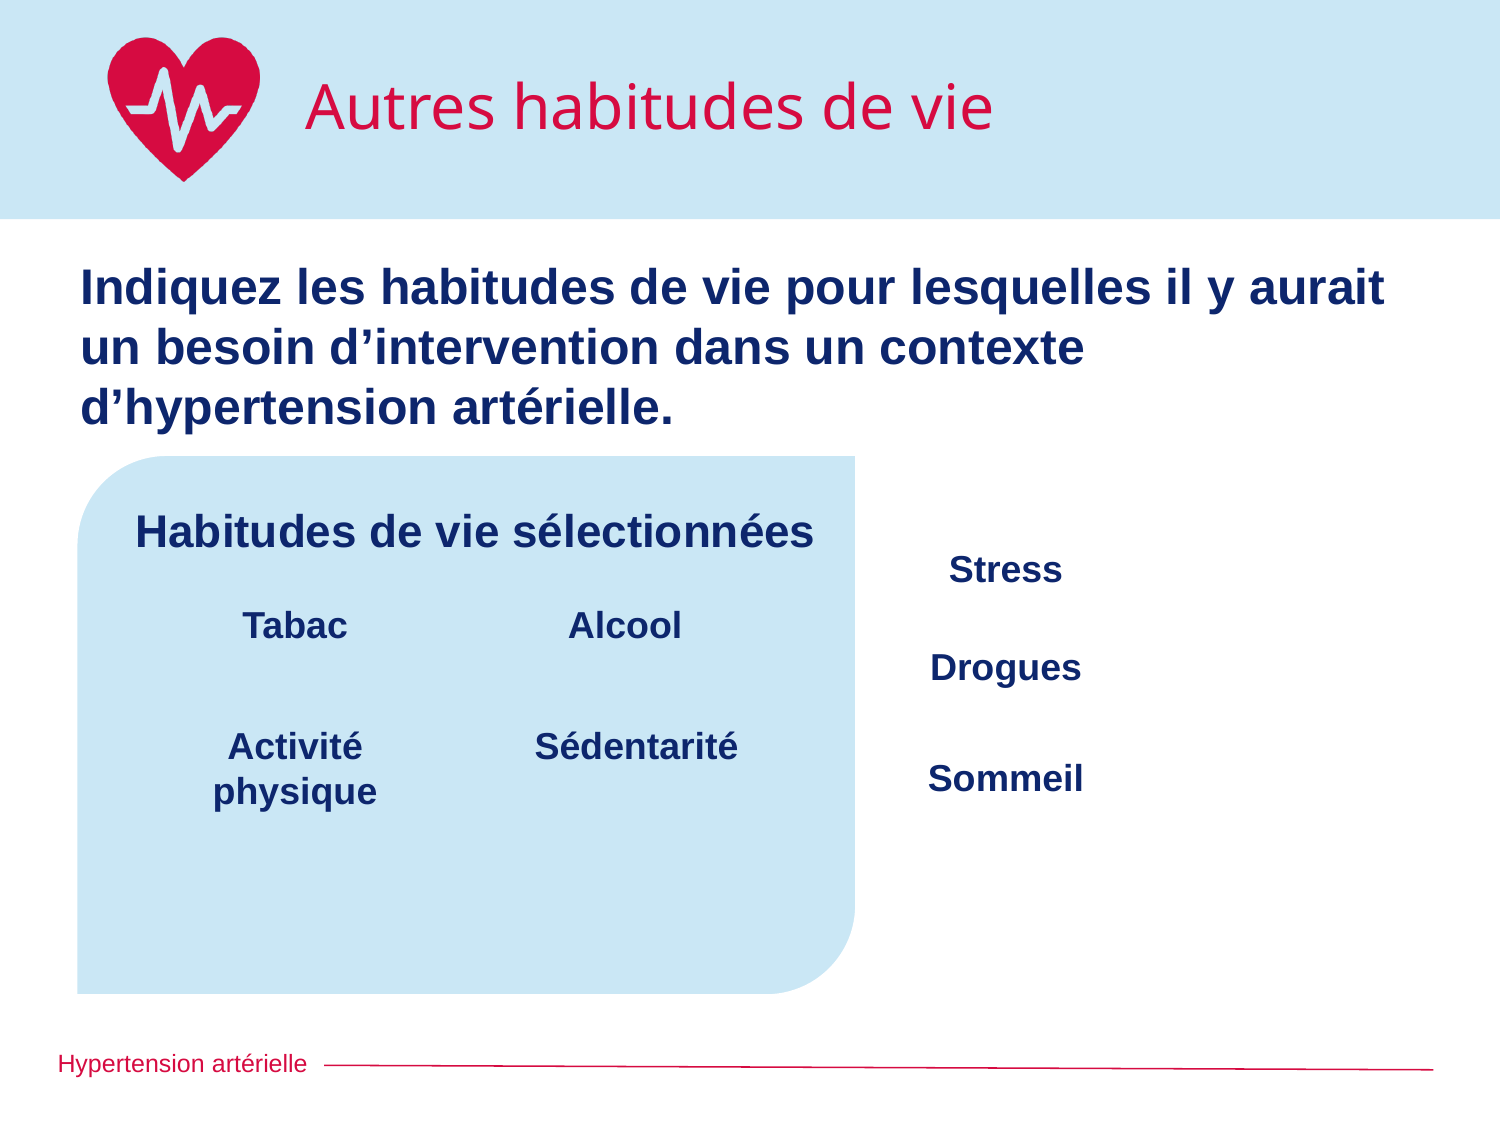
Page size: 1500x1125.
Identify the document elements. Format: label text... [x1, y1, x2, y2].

title Autres habitudes de vie [295, 59, 1465, 160]
text_box Habitudes de vie sélectionnées [95, 494, 857, 565]
text_box Sommeil [885, 746, 1127, 807]
text_box Indiquez les habitudes de vie pour lesquelles il y aurait un besoin d’intervention dans un contexte d’hypertension artérielle. [65, 246, 1435, 672]
text_box Tabac [215, 593, 375, 654]
text_box Activité physique [152, 714, 438, 820]
text_box [76, 454, 857, 996]
text_box Alcool [545, 593, 705, 654]
text_box Stress [926, 537, 1086, 598]
text_box Drogues [905, 635, 1107, 696]
picture [76, 2, 291, 217]
text_box Sédentarité [508, 714, 766, 775]
list Hypertension artérielle [42, 1043, 325, 1080]
